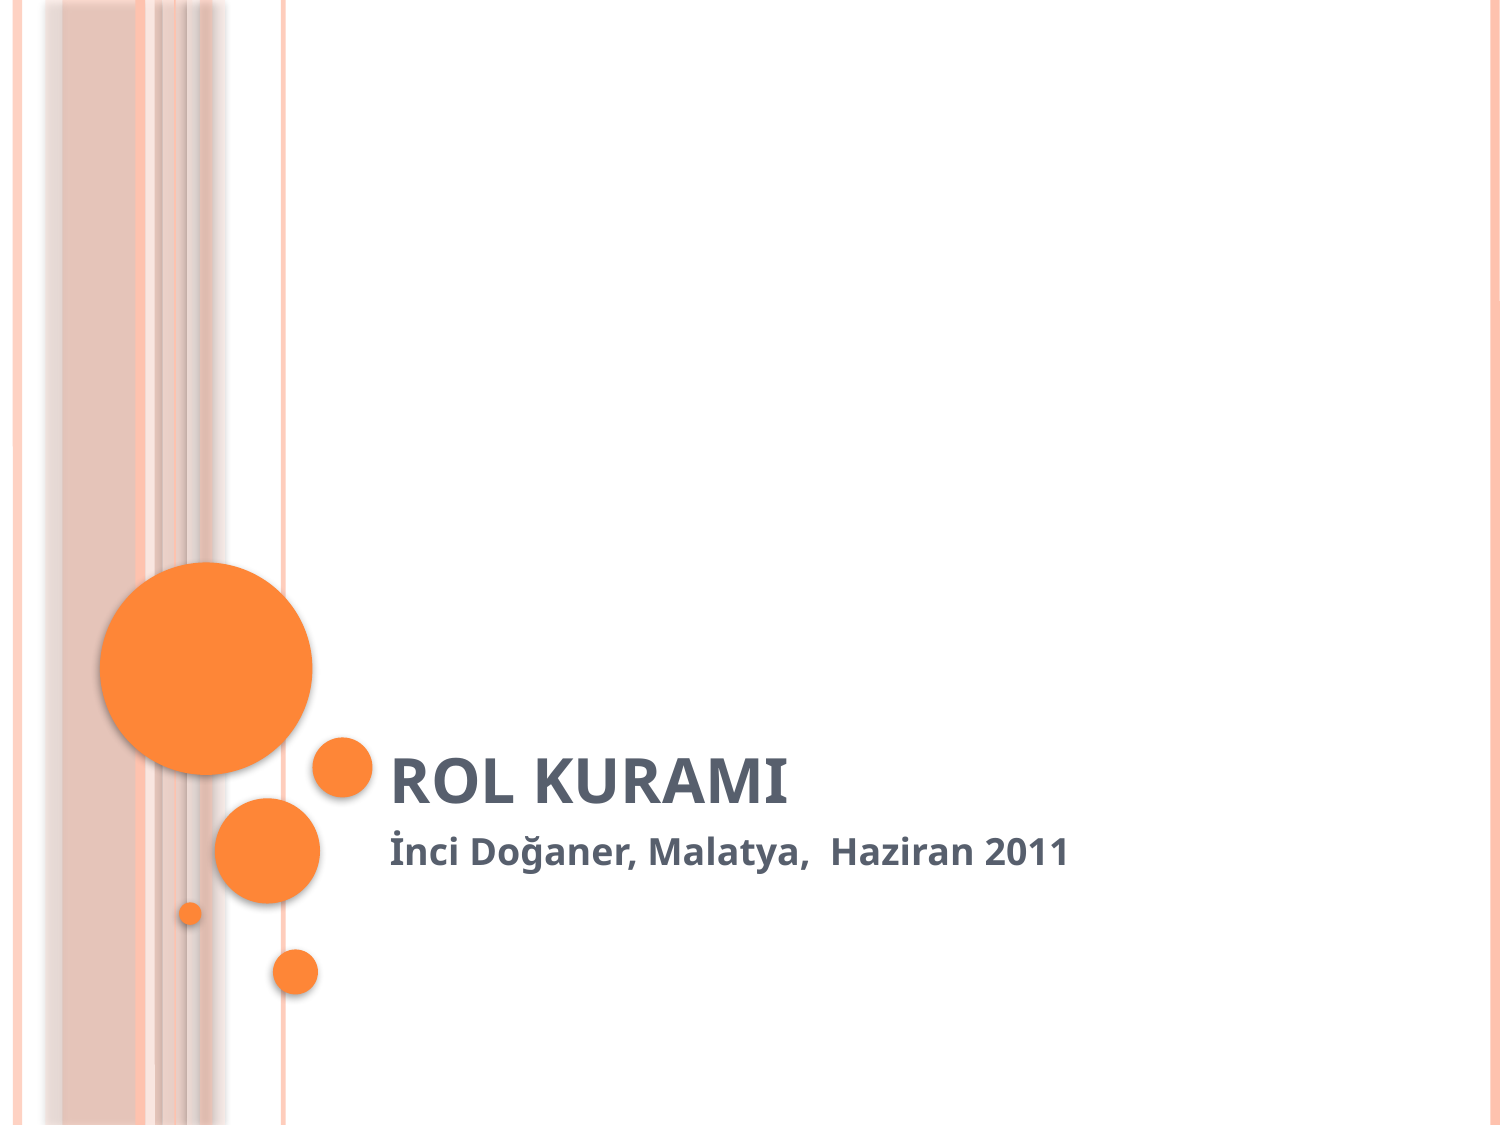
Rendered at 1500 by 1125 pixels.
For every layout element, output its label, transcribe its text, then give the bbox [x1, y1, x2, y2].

title Rol Kuramı [375, 512, 1388, 820]
subtitle İnci Doğaner, Malatya, Haziran 2011 [375, 820, 1388, 1046]
